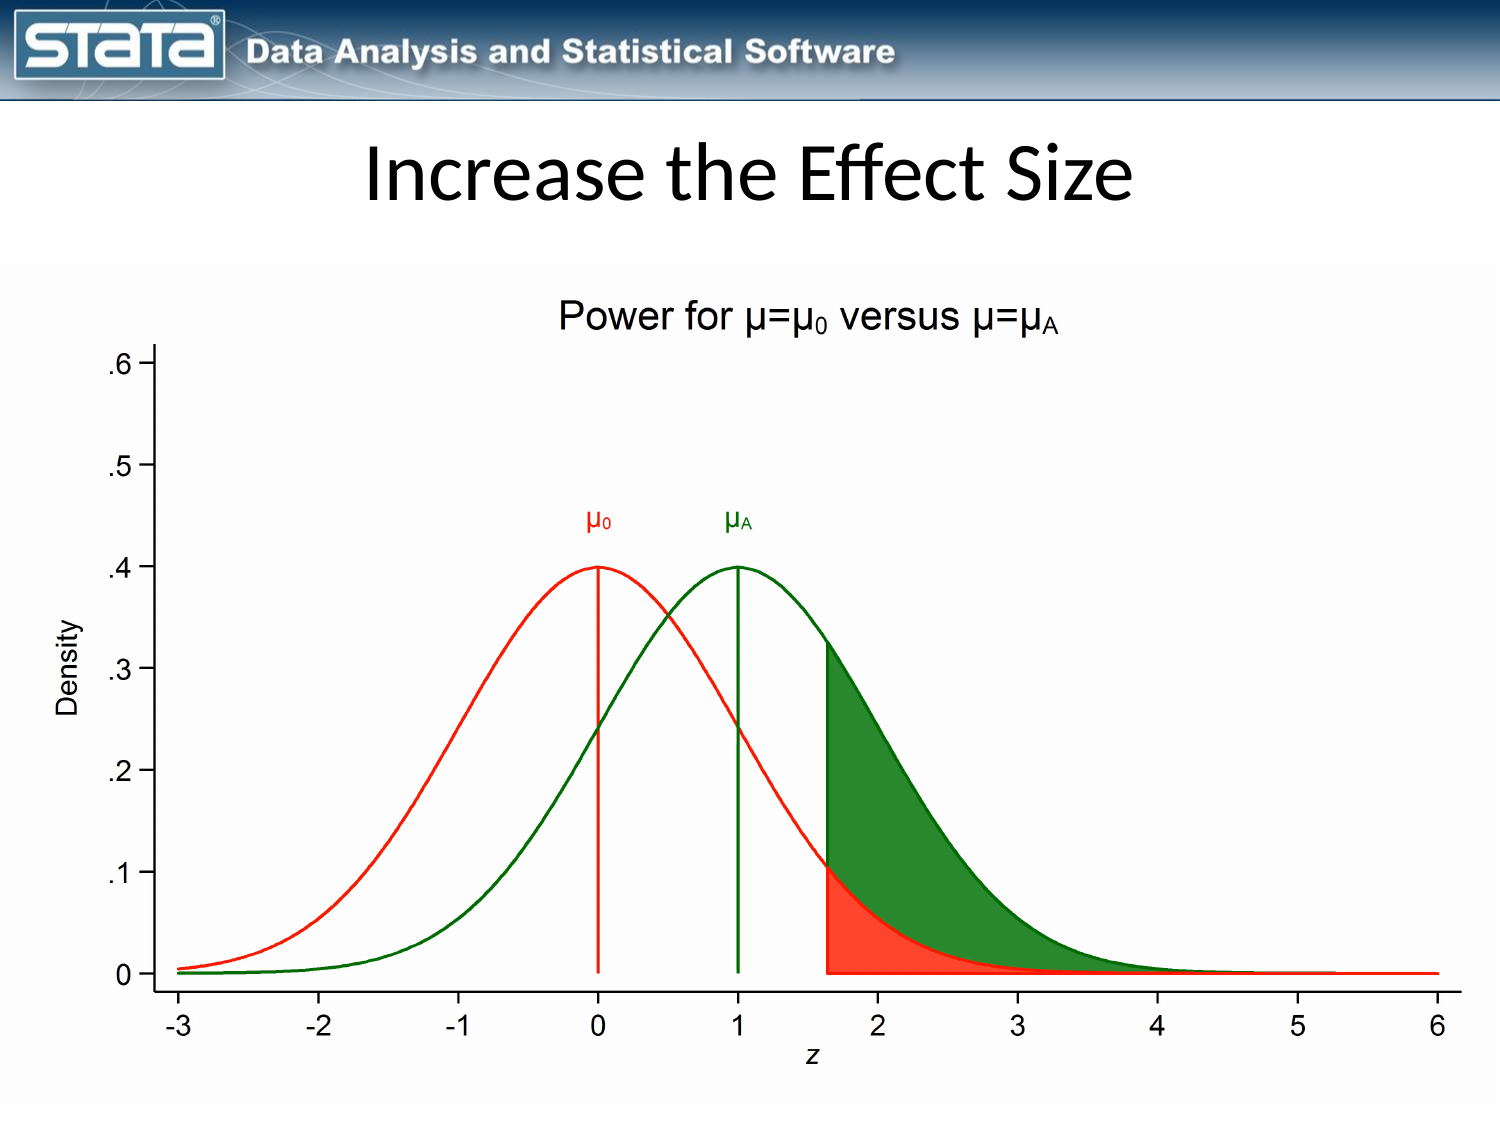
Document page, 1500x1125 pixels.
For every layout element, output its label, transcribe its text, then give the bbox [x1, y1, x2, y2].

title Increase the Effect Size [75, 109, 1425, 233]
picture [0, 0, 1500, 102]
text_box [0, 262, 1500, 1107]
